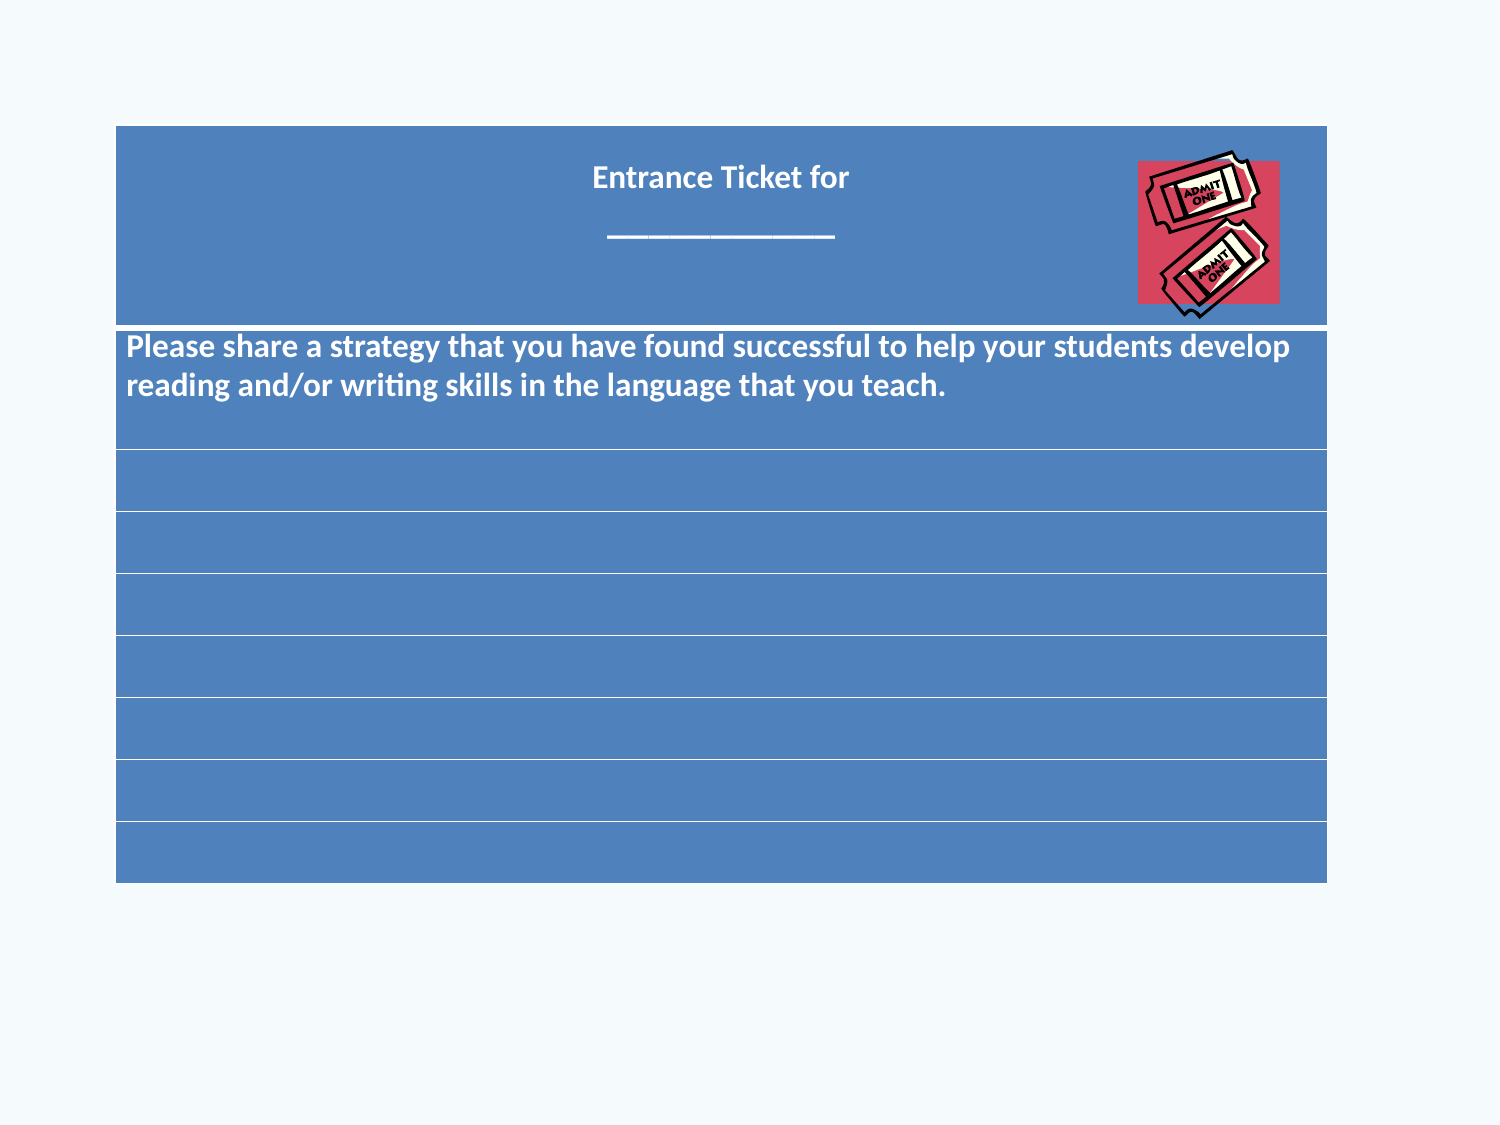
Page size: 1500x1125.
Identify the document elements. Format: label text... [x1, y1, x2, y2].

table_cell [116, 574, 1327, 635]
table_cell [116, 450, 1327, 511]
table_cell [116, 512, 1327, 573]
table_cell [116, 636, 1327, 697]
table_cell [116, 822, 1327, 883]
table_header Entrance Ticket for ___________ [116, 126, 1327, 325]
table_cell [116, 760, 1327, 821]
table_cell [116, 698, 1327, 759]
picture [1137, 149, 1280, 320]
table_cell Please share a strategy that you have found successful to help your students develop reading and/or writing skills in the language that you teach. [116, 331, 1327, 449]
